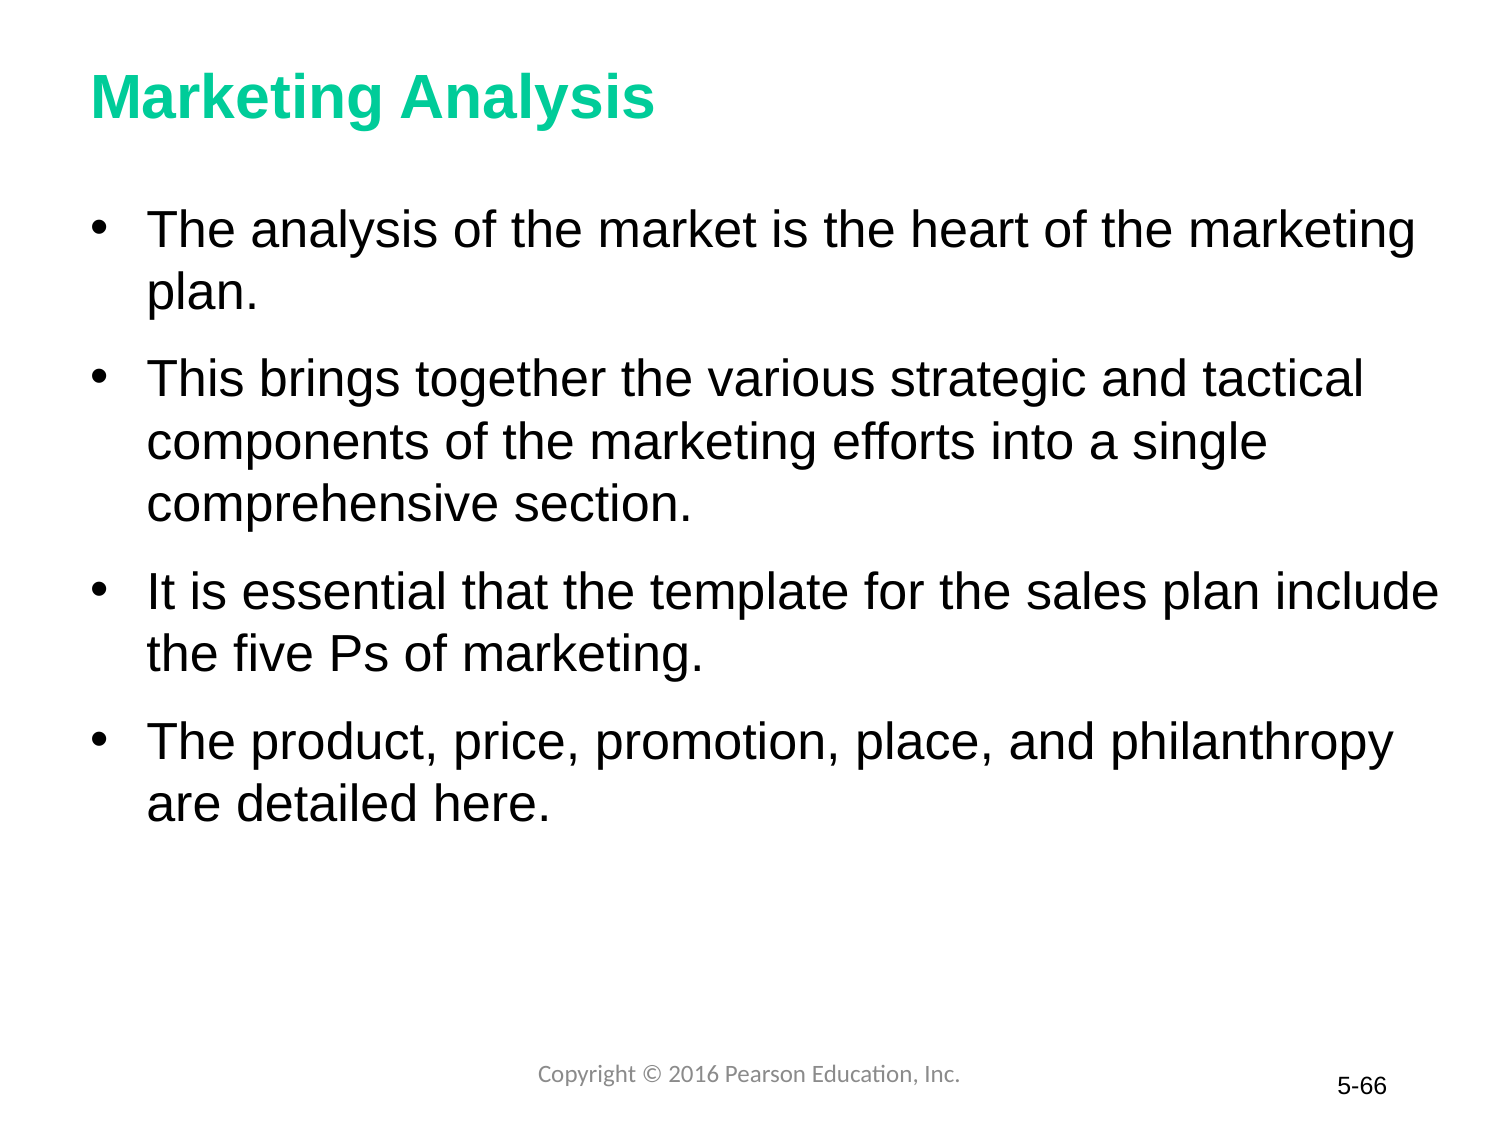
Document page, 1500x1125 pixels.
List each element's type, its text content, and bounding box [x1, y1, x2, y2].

list The analysis of the market is the heart of the marketing plan. This brings together the various strategic and tactical components of the marketing efforts into a single comprehensive section. It is essential that the template for the sales plan include the five Ps of marketing. The product, price, promotion, place, and philanthropy are detailed here. [75, 187, 1475, 930]
footer Copyright © 2016 Pearson Education, Inc. [512, 1042, 988, 1103]
title Marketing Analysis [75, 0, 1425, 187]
